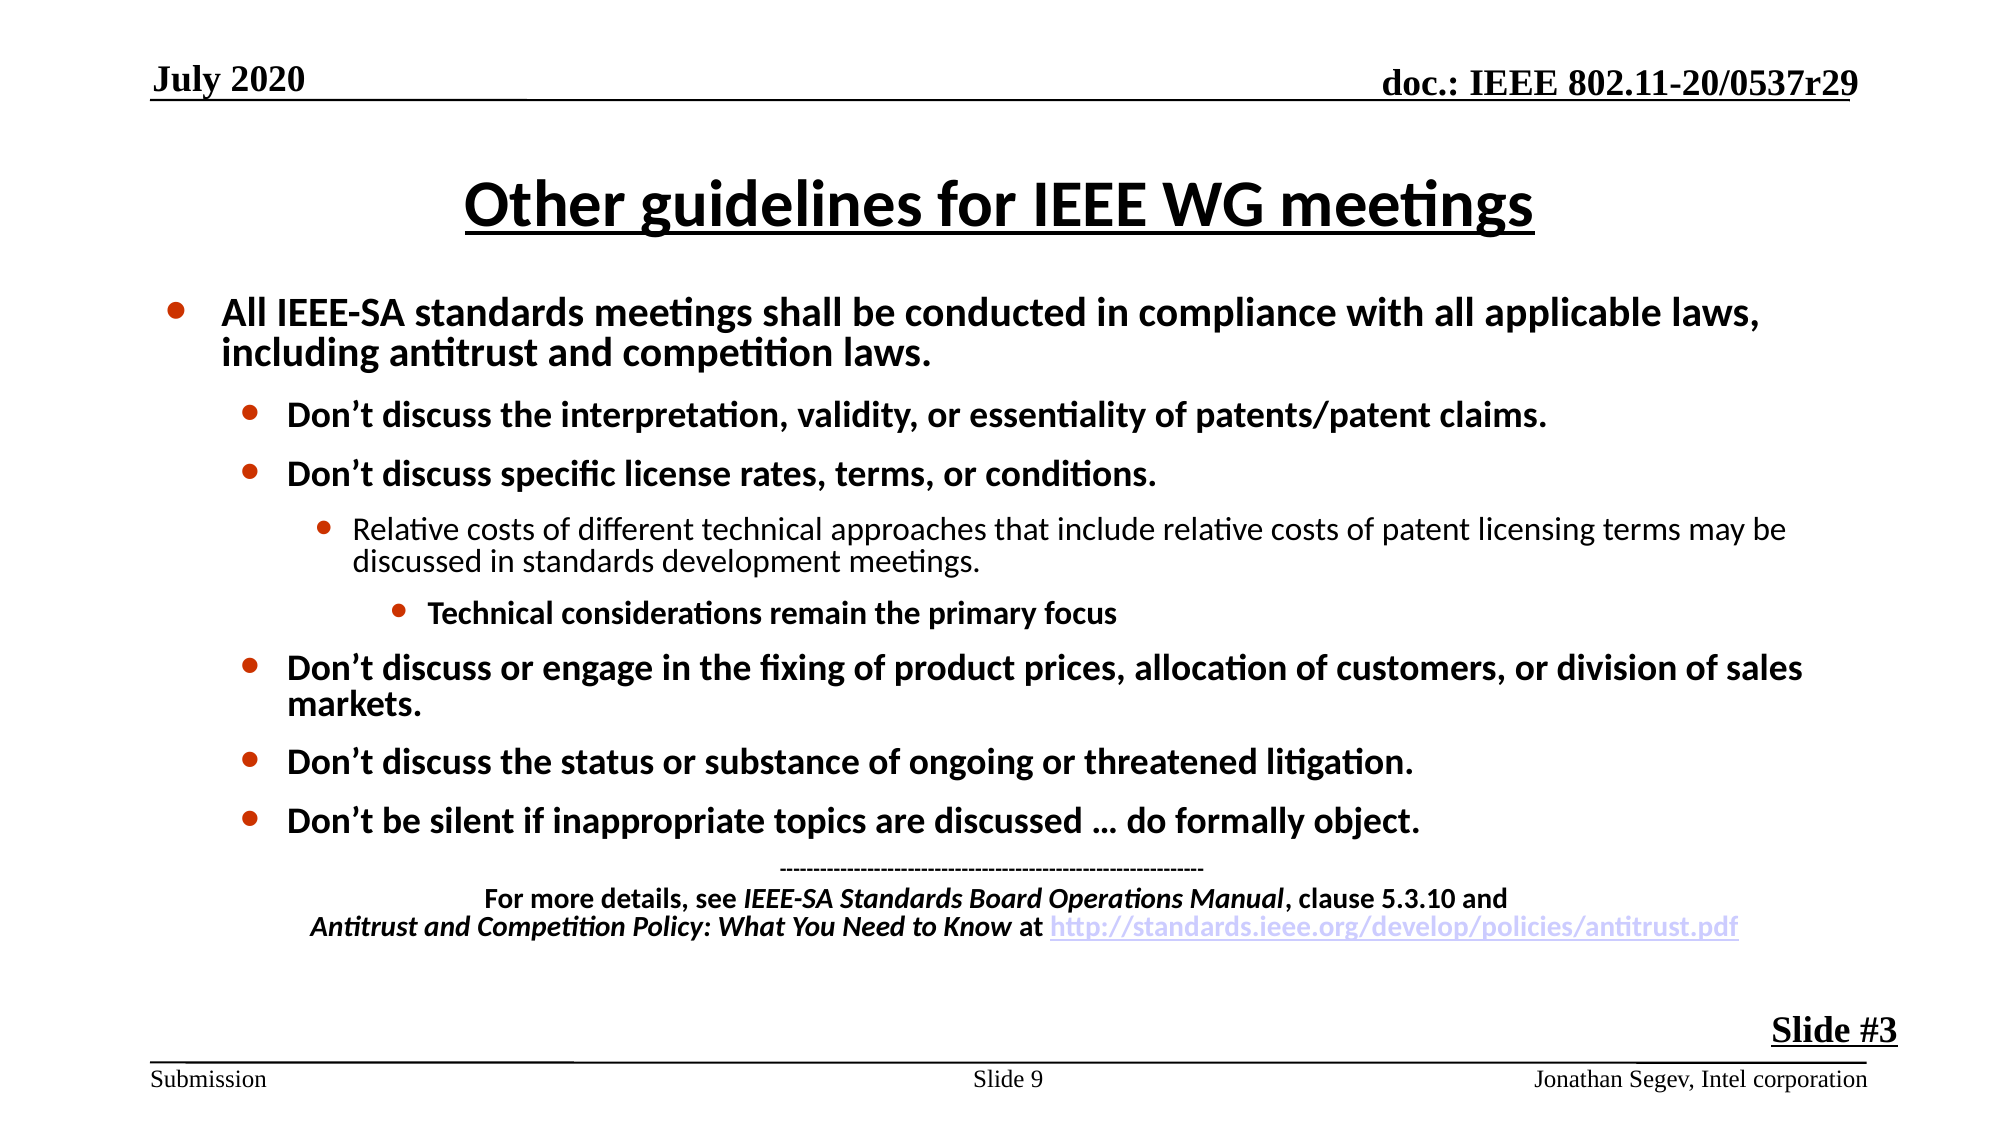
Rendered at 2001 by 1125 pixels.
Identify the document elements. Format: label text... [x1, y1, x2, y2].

title Other guidelines for IEEE WG meetings [149, 112, 1850, 286]
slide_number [152, 54, 563, 100]
list All IEEE-SA standards meetings shall be conducted in compliance with all applicable laws, including antitrust and competition laws. Don’t discuss the interpretation, validity, or essentiality of patents/patent claims. Don’t discuss specific license rates, terms, or conditions. Relative costs of different technical approaches that include relative costs of patent licensing terms may be discussed in standards development meetings. Technical considerations remain the primary focus Don’t discuss or engage in the fixing of product prices, allocation of customers, or division of sales markets. Don’t discuss the status or substance of ongoing or threatened litigation. Don’t be silent if inappropriate topics are discussed … do formally object. --------------------------------------------------------------- For more details, see IEEE-SA Standards Board Operations Manual, clause 5.3.10 and Antitrust and Competition Policy: What You Need to Know at http://standards.ieee.org/develop/policies/antitrust.pdf [149, 286, 1850, 1000]
text_box Slide #3 [1756, 997, 1913, 1058]
slide_number Slide 9 [950, 1061, 1067, 1123]
footer Jonathan Segev, Intel corporation [1171, 1061, 1869, 1093]
